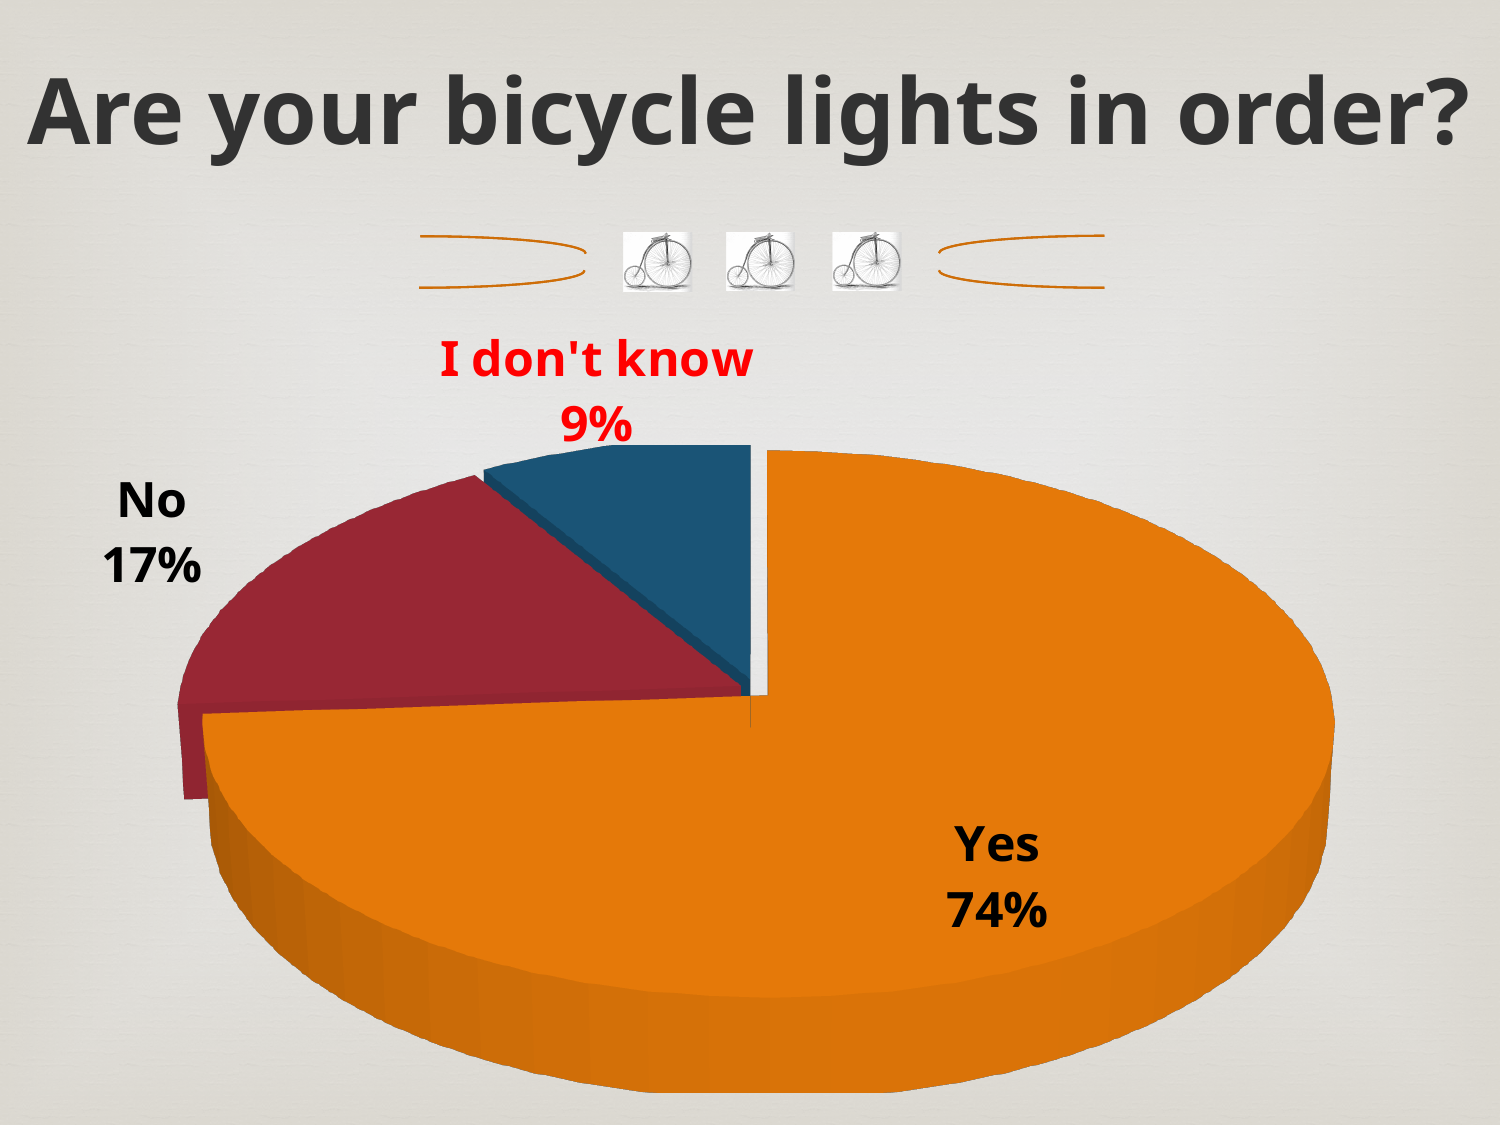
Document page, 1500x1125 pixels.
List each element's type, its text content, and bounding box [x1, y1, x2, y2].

picture [832, 232, 902, 291]
picture [726, 232, 795, 291]
title Are your bicycle lights in order? [5, 7, 1494, 209]
picture [623, 232, 693, 292]
chart [0, 313, 1500, 1125]
